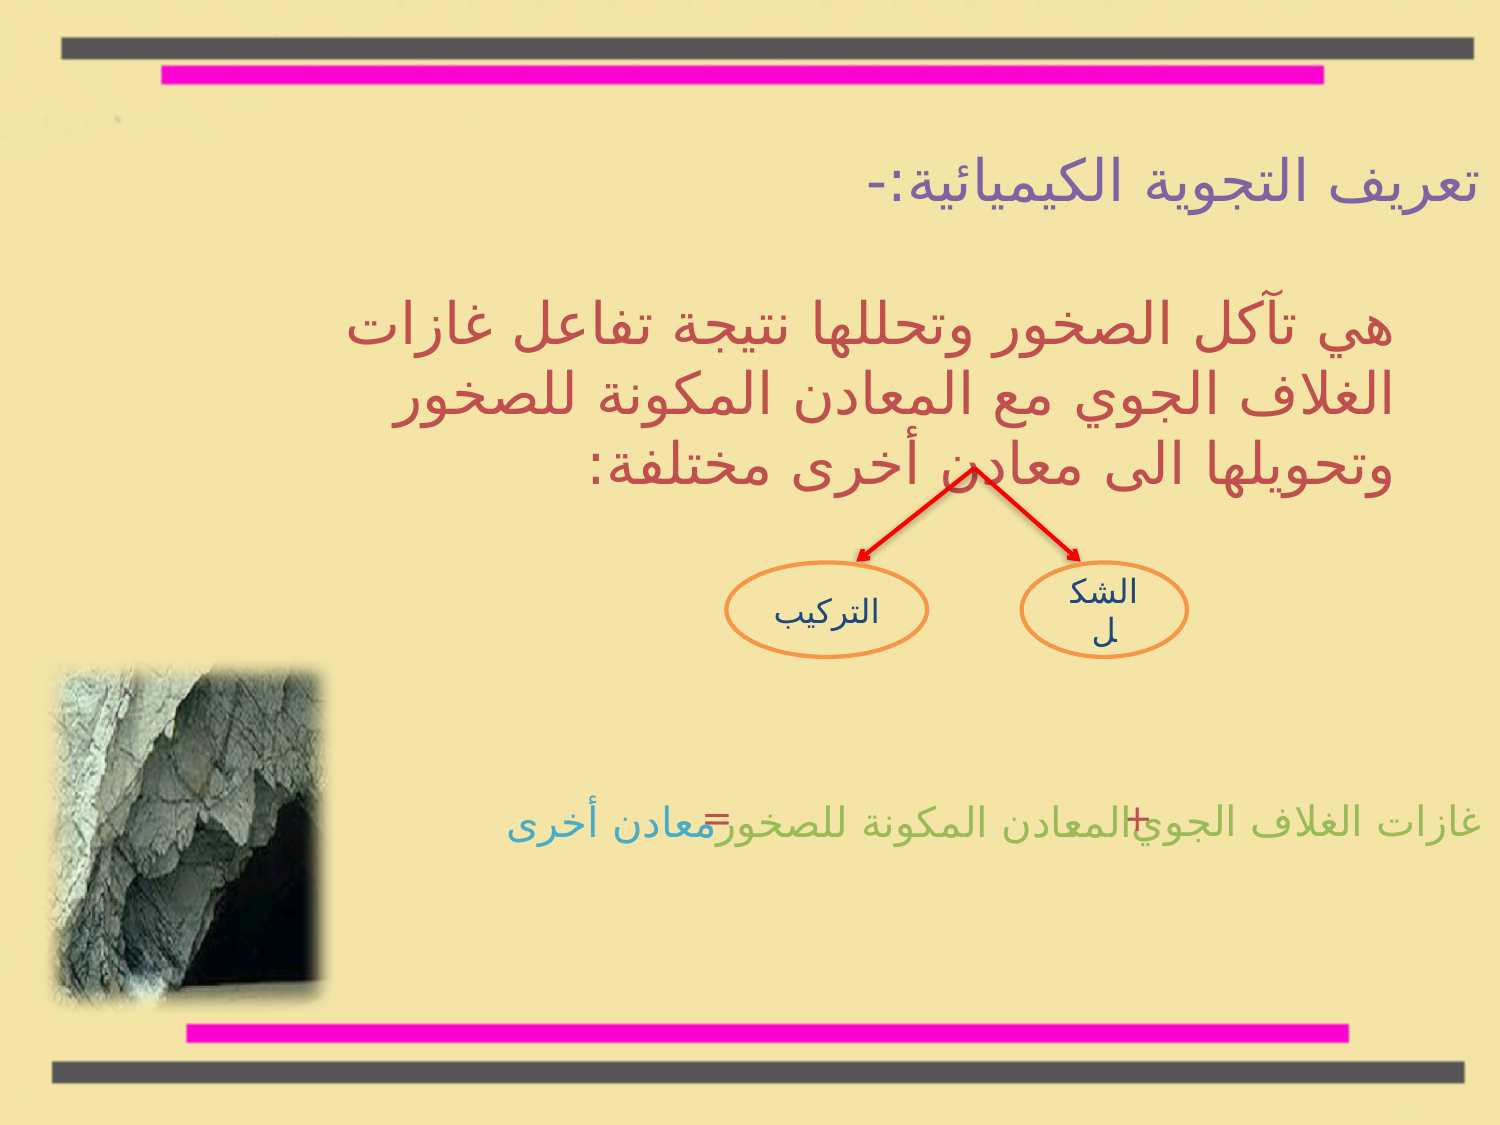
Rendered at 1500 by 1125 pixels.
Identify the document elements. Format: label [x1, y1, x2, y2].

text_box [975, 467, 1081, 562]
text_box [855, 467, 975, 562]
picture [0, 0, 1500, 1125]
